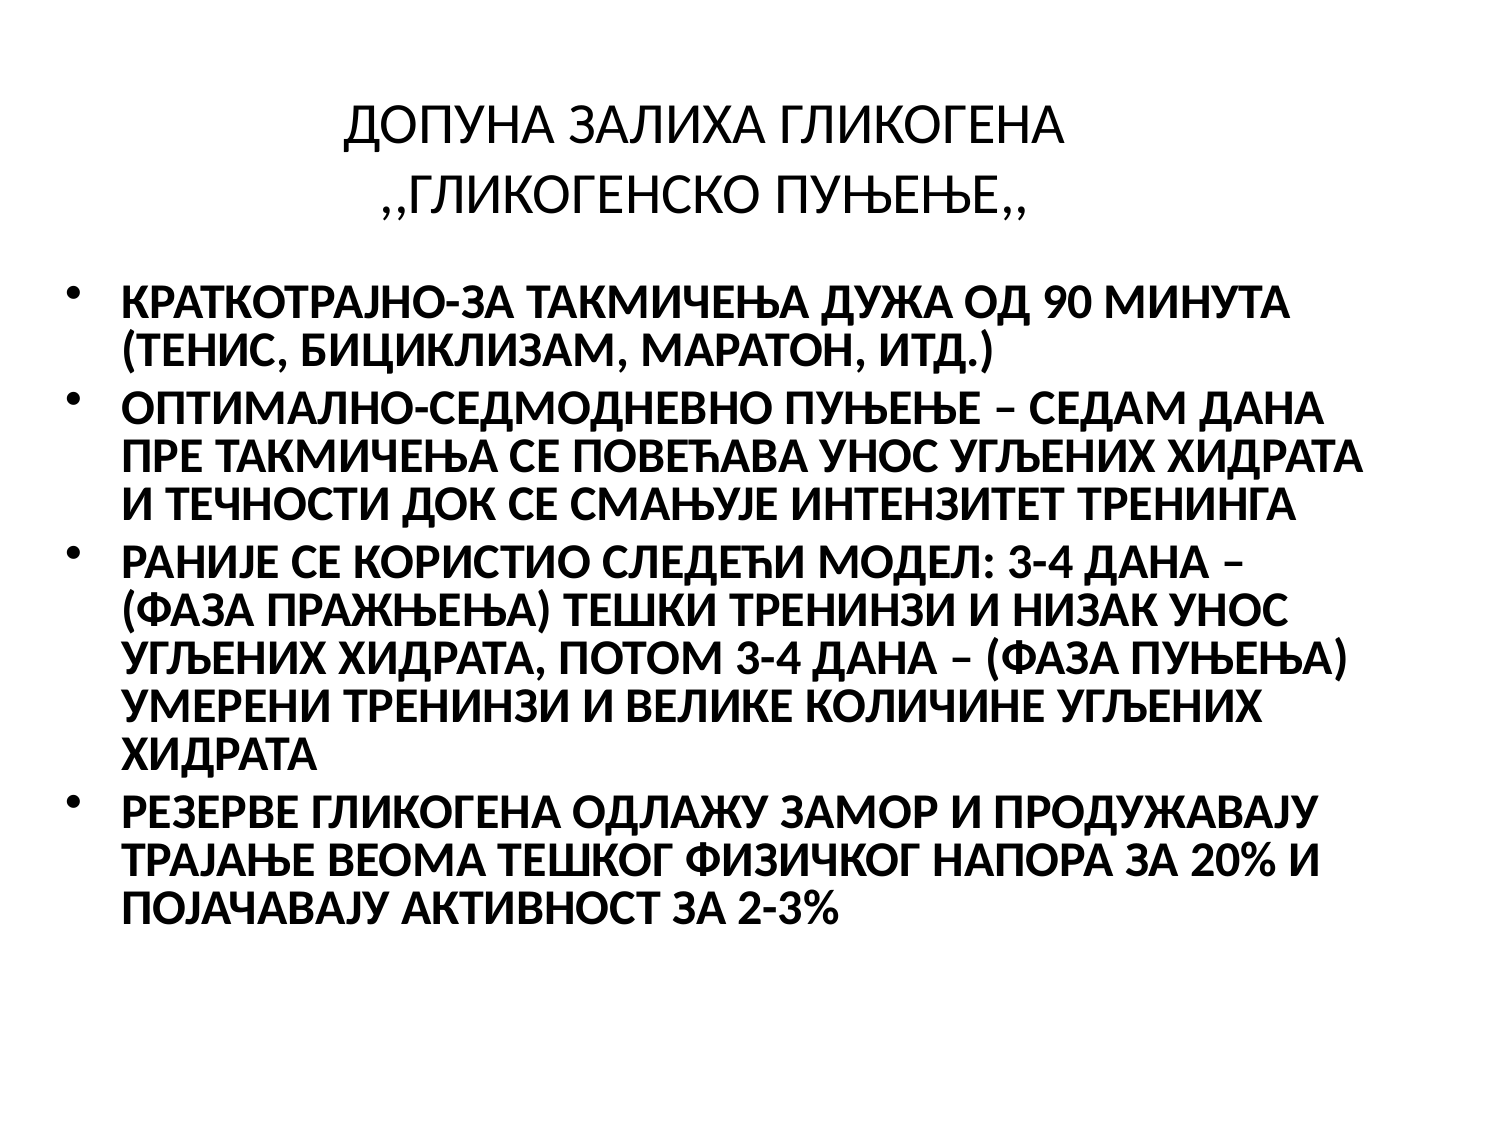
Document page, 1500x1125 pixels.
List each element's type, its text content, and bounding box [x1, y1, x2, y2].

list КРАТКОТРАЈНО-ЗА ТАКМИЧЕЊА ДУЖА ОД 90 МИНУТА (ТЕНИС, БИЦИКЛИЗАМ, МАРАТОН, ИТД.) ОПТИМАЛНО-СЕДМОДНЕВНО ПУЊЕЊЕ – СЕДАМ ДАНА ПРЕ ТАКМИЧЕЊА СЕ ПОВЕЋАВА УНОС УГЉЕНИХ ХИДРАТА И ТЕЧНОСТИ ДОК СЕ СМАЊУЈЕ ИНТЕНЗИТЕТ ТРЕНИНГА РАНИЈЕ СЕ КОРИСТИО СЛЕДЕЋИ МОДЕЛ: 3-4 ДАНА – (ФАЗА ПРАЖЊЕЊА) ТЕШКИ ТРЕНИНЗИ И НИЗАК УНОС УГЉЕНИХ ХИДРАТА, ПОТОМ 3-4 ДАНА – (ФАЗА ПУЊЕЊА) УМЕРЕНИ ТРЕНИНЗИ И ВЕЛИКЕ КОЛИЧИНЕ УГЉЕНИХ ХИДРАТА РЕЗЕРВЕ ГЛИКОГЕНА ОДЛАЖУ ЗАМОР И ПРОДУЖАВАЈУ ТРАЈАЊЕ ВЕОМА ТЕШКОГ ФИЗИЧКОГ НАПОРА ЗА 20% И ПОЈАЧАВАЈУ АКТИВНОСТ ЗА 2-3% [50, 272, 1400, 1125]
title ДОПУНА ЗАЛИХА ГЛИКОГЕНА ,,ГЛИКОГЕНСКО ПУЊЕЊЕ,, [29, 42, 1380, 268]
